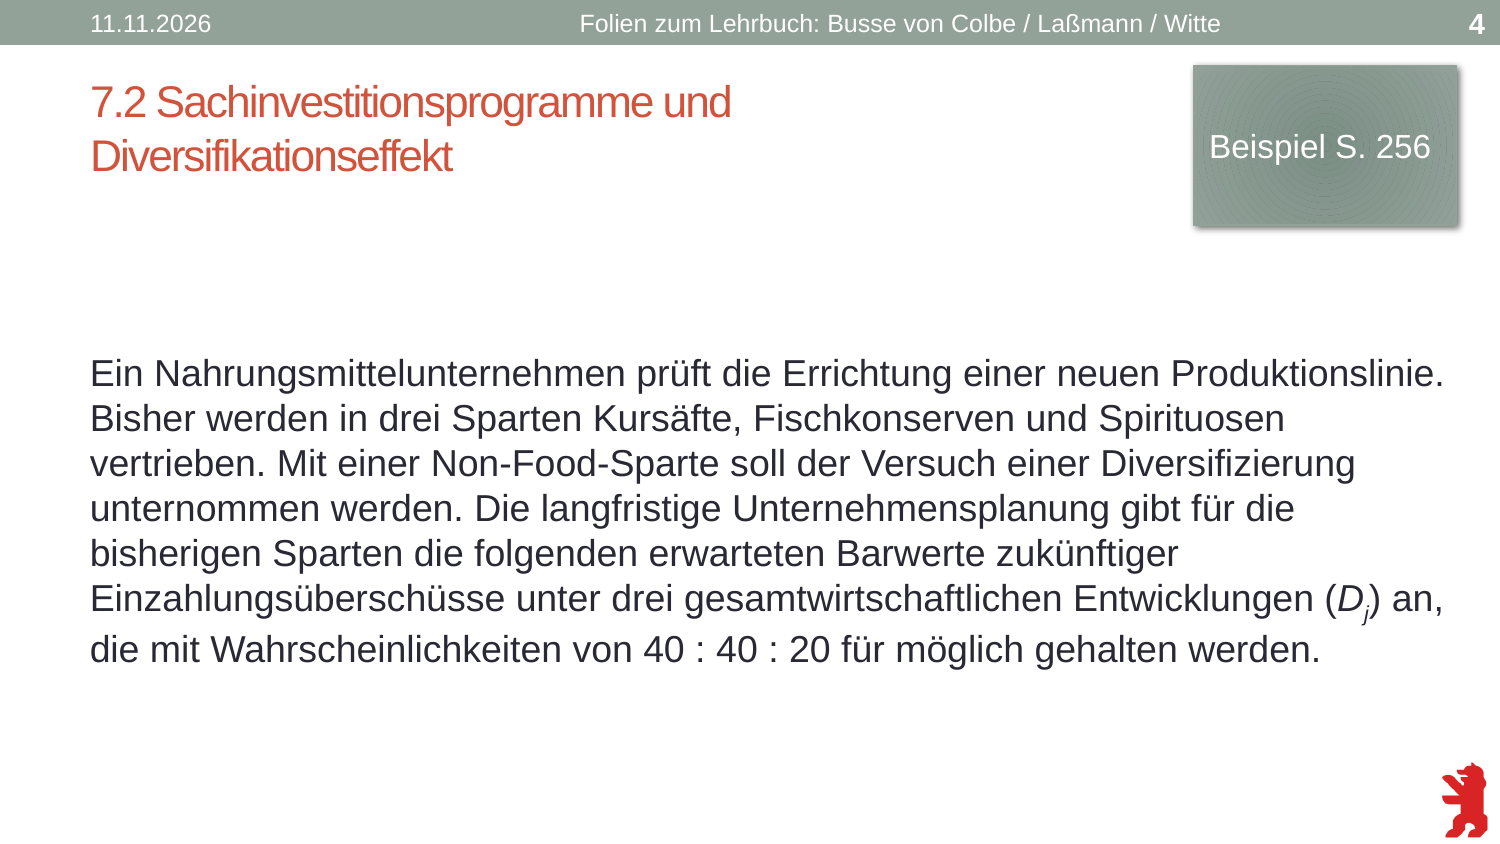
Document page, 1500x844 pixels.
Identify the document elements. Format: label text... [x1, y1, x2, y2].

footer Folien zum Lehrbuch: Busse von Colbe / Laßmann / Witte [562, 2, 1238, 43]
picture [1434, 760, 1500, 844]
text_box Beispiel S. 256 [1193, 65, 1457, 226]
text_box Ein Nahrungsmittelunternehmen prüft die Errichtung einer neuen Produktionslinie. Bisher werden in drei Sparten Kursäfte, Fischkonserven und Spirituosen vertrieben. Mit einer Non-Food-Sparte soll der Versuch einer Diversifizierung unternommen werden. Die langfristige Unternehmensplanung gibt für die bisherigen Sparten die folgenden erwarteten Barwerte zukünftiger Einzahlungsüberschüsse unter drei gesamtwirtschaftlichen Entwicklungen (Dj) an, die mit Wahrscheinlichkeiten von 40 : 40 : 20 für möglich gehalten werden. [74, 341, 1478, 723]
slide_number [75, 2, 550, 43]
title 7.2 Sachinvestitionsprogramme und Diversifikationseffekt [75, 65, 1192, 188]
slide_number 4 [1325, 2, 1500, 43]
